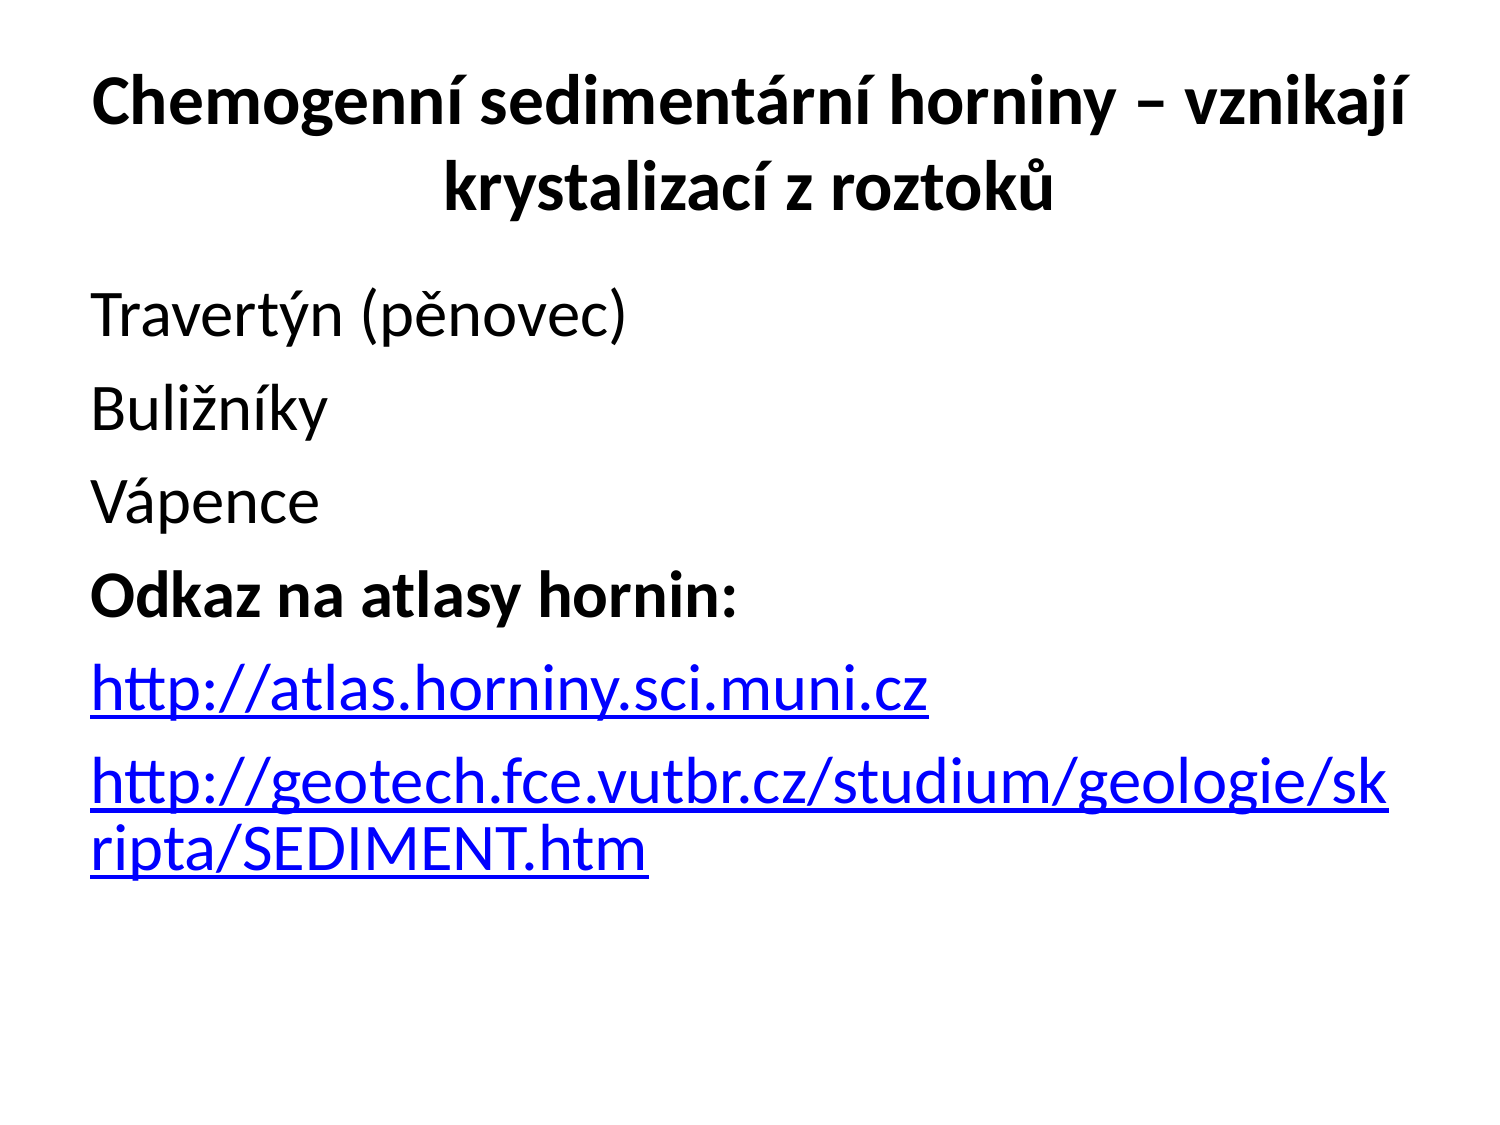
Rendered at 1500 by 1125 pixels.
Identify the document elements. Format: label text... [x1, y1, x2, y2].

title Chemogenní sedimentární horniny – vznikají krystalizací z roztoků [75, 45, 1425, 233]
list Travertýn (pěnovec) Buližníky Vápence Odkaz na atlasy hornin: http://atlas.horniny.sci.muni.cz http://geotech.fce.vutbr.cz/studium/geologie/skripta/SEDIMENT.htm [75, 262, 1425, 1005]
